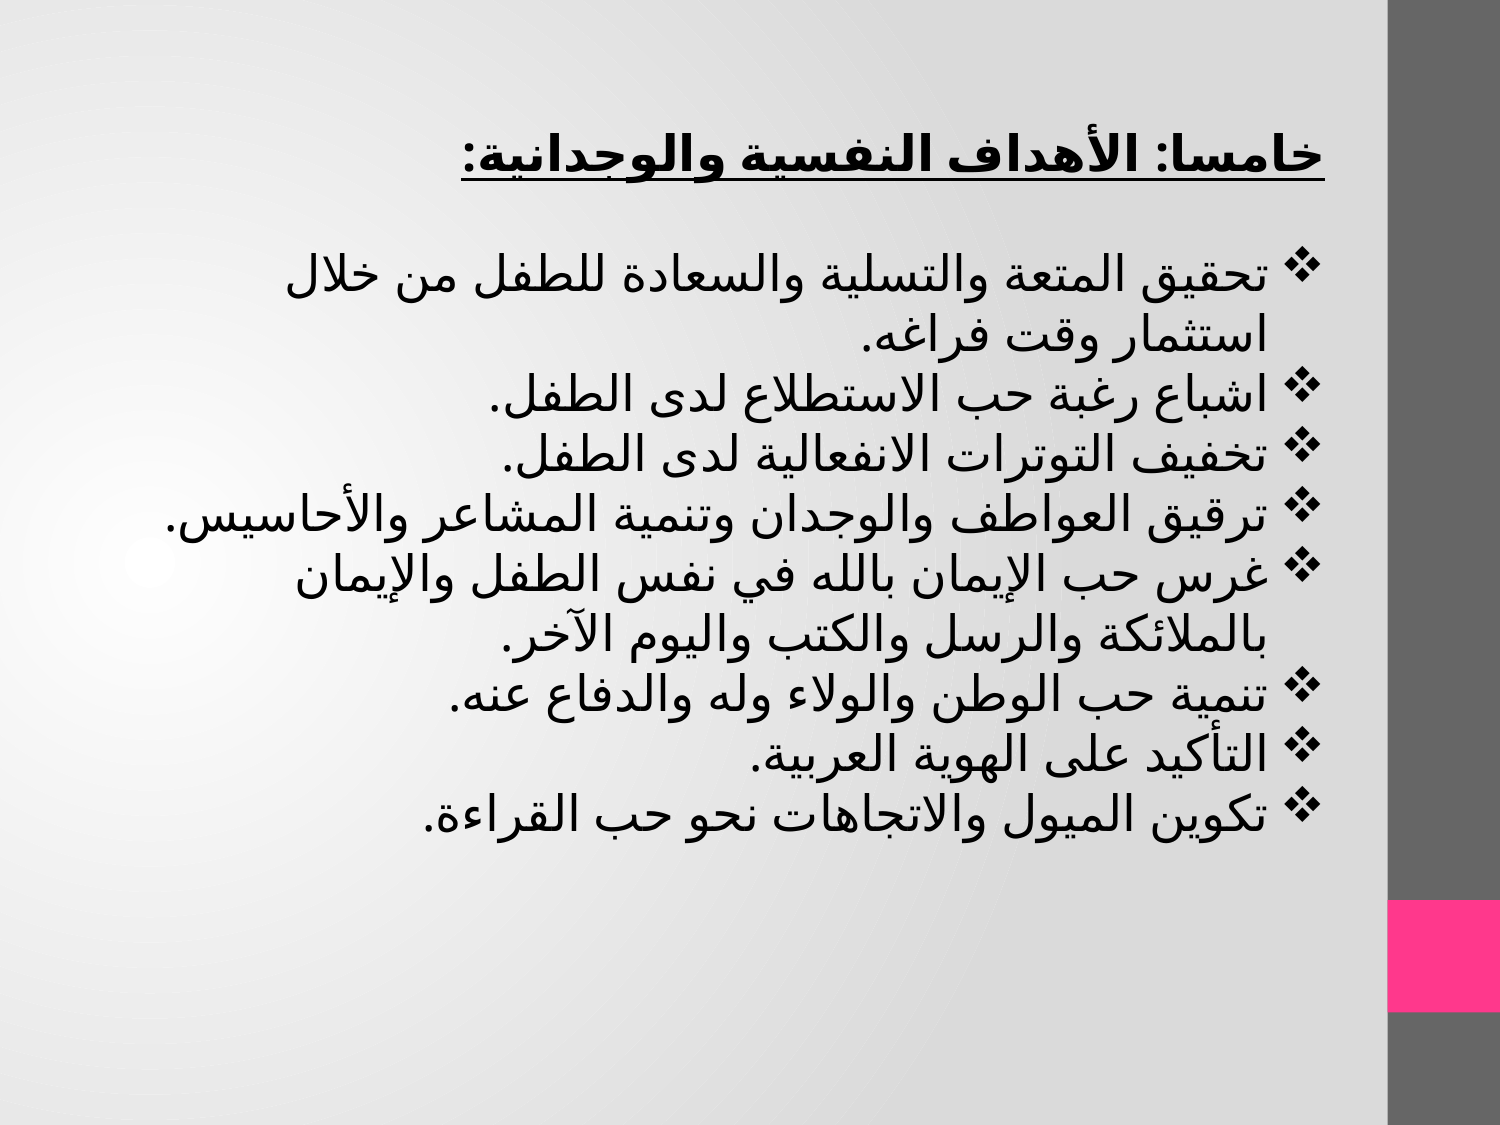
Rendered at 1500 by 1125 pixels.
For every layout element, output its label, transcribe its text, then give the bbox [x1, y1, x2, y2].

text_box خامسا: الأهداف النفسية والوجدانية: تحقيق المتعة والتسلية والسعادة للطفل من خلال استثمار وقت فراغه. اشباع رغبة حب الاستطلاع لدى الطفل. تخفيف التوترات الانفعالية لدى الطفل. ترقيق العواطف والوجدان وتنمية المشاعر والأحاسيس. غرس حب الإيمان بالله في نفس الطفل والإيمان بالملائكة والرسل والكتب واليوم الآخر. تنمية حب الوطن والولاء وله والدفاع عنه. التأكيد على الهوية العربية. تكوين الميول والاتجاهات نحو حب القراءة. [112, 113, 1341, 894]
